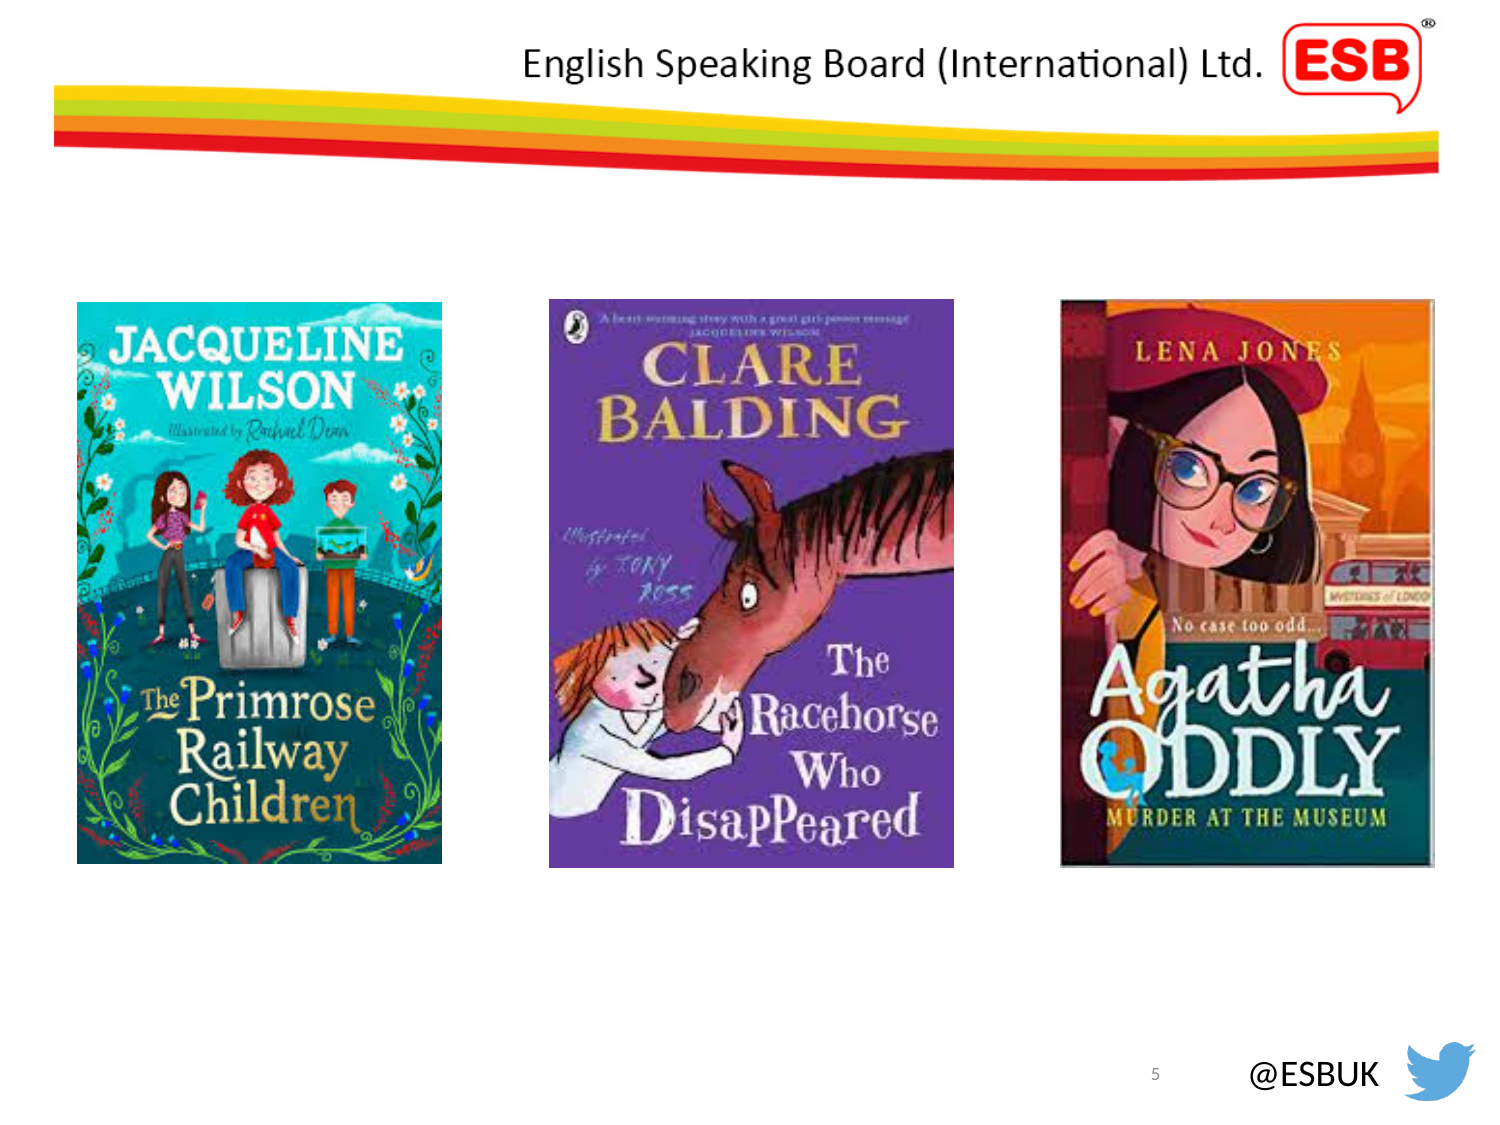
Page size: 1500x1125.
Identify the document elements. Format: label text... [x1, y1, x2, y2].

picture [79, 682, 84, 692]
picture [1404, 1042, 1476, 1101]
picture [77, 838, 115, 864]
picture [431, 675, 442, 687]
picture [1060, 299, 1435, 868]
picture [548, 299, 954, 868]
slide_number 5 [930, 1042, 1176, 1103]
picture [77, 302, 442, 864]
picture [0, 0, 1500, 189]
